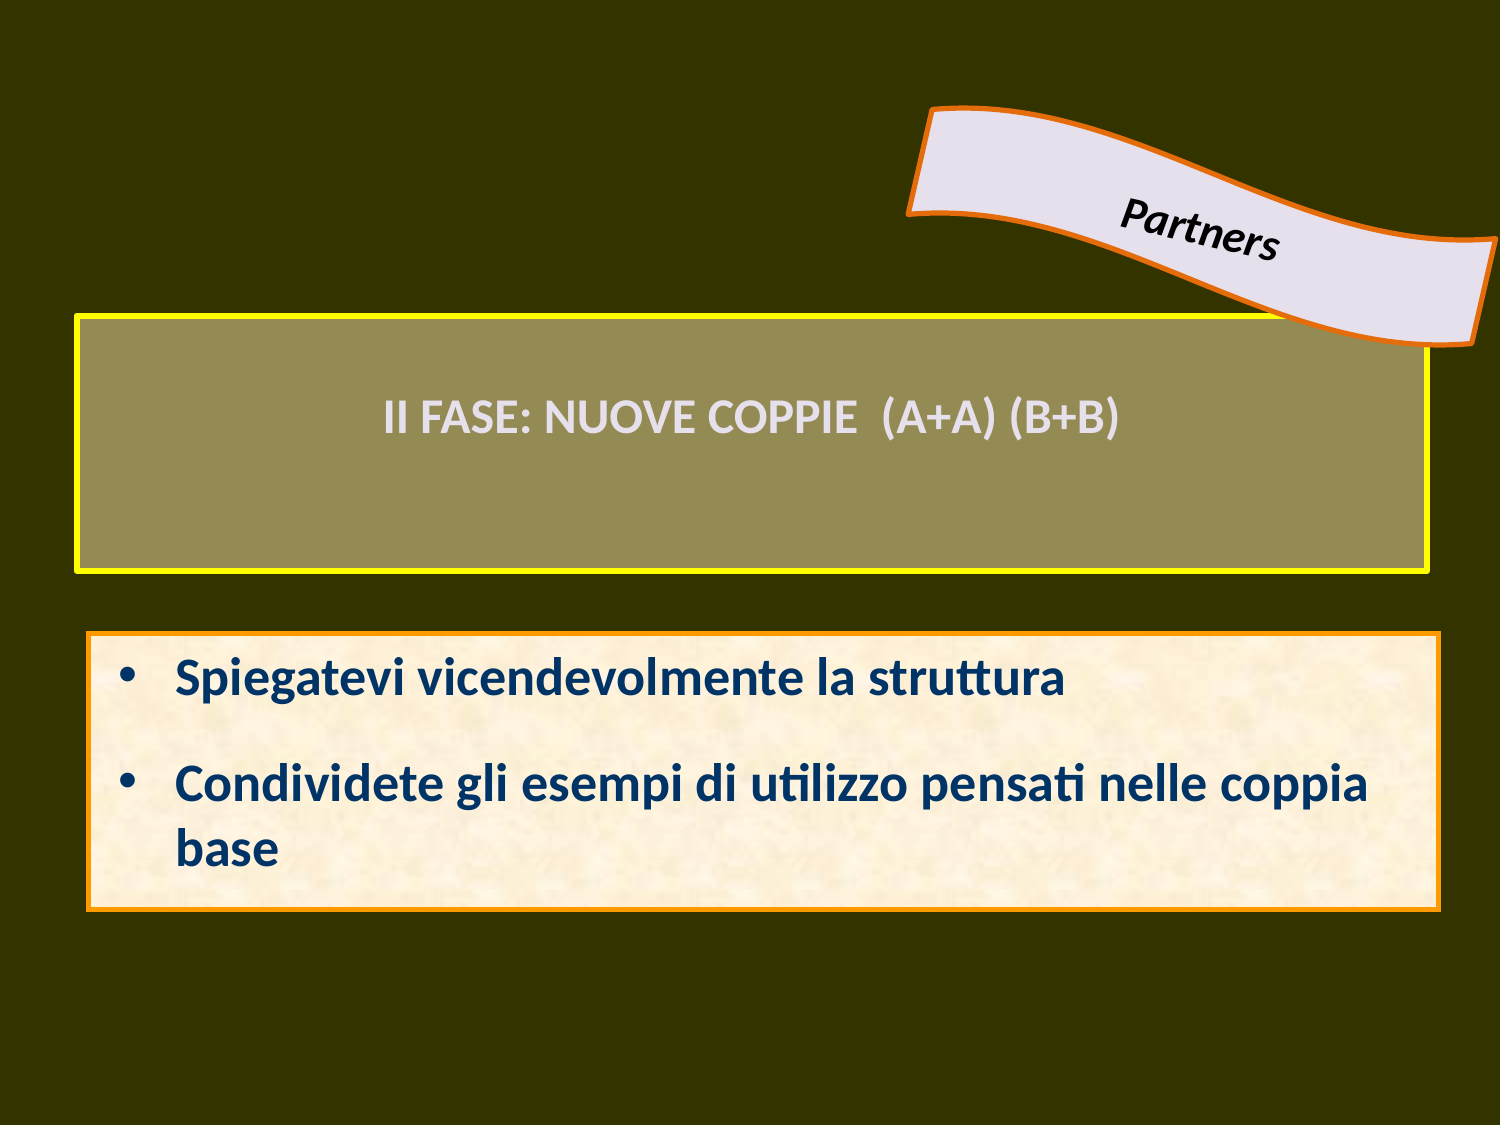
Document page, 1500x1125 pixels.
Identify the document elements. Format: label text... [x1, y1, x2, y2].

title II FASE: NUOVE COPPIE (A+A) (B+B) [76, 315, 1427, 571]
text_box Partners [906, 105, 1498, 348]
list Spiegatevi vicendevolmente la struttura Condividete gli esempi di utilizzo pensati nelle coppia base [88, 633, 1439, 910]
